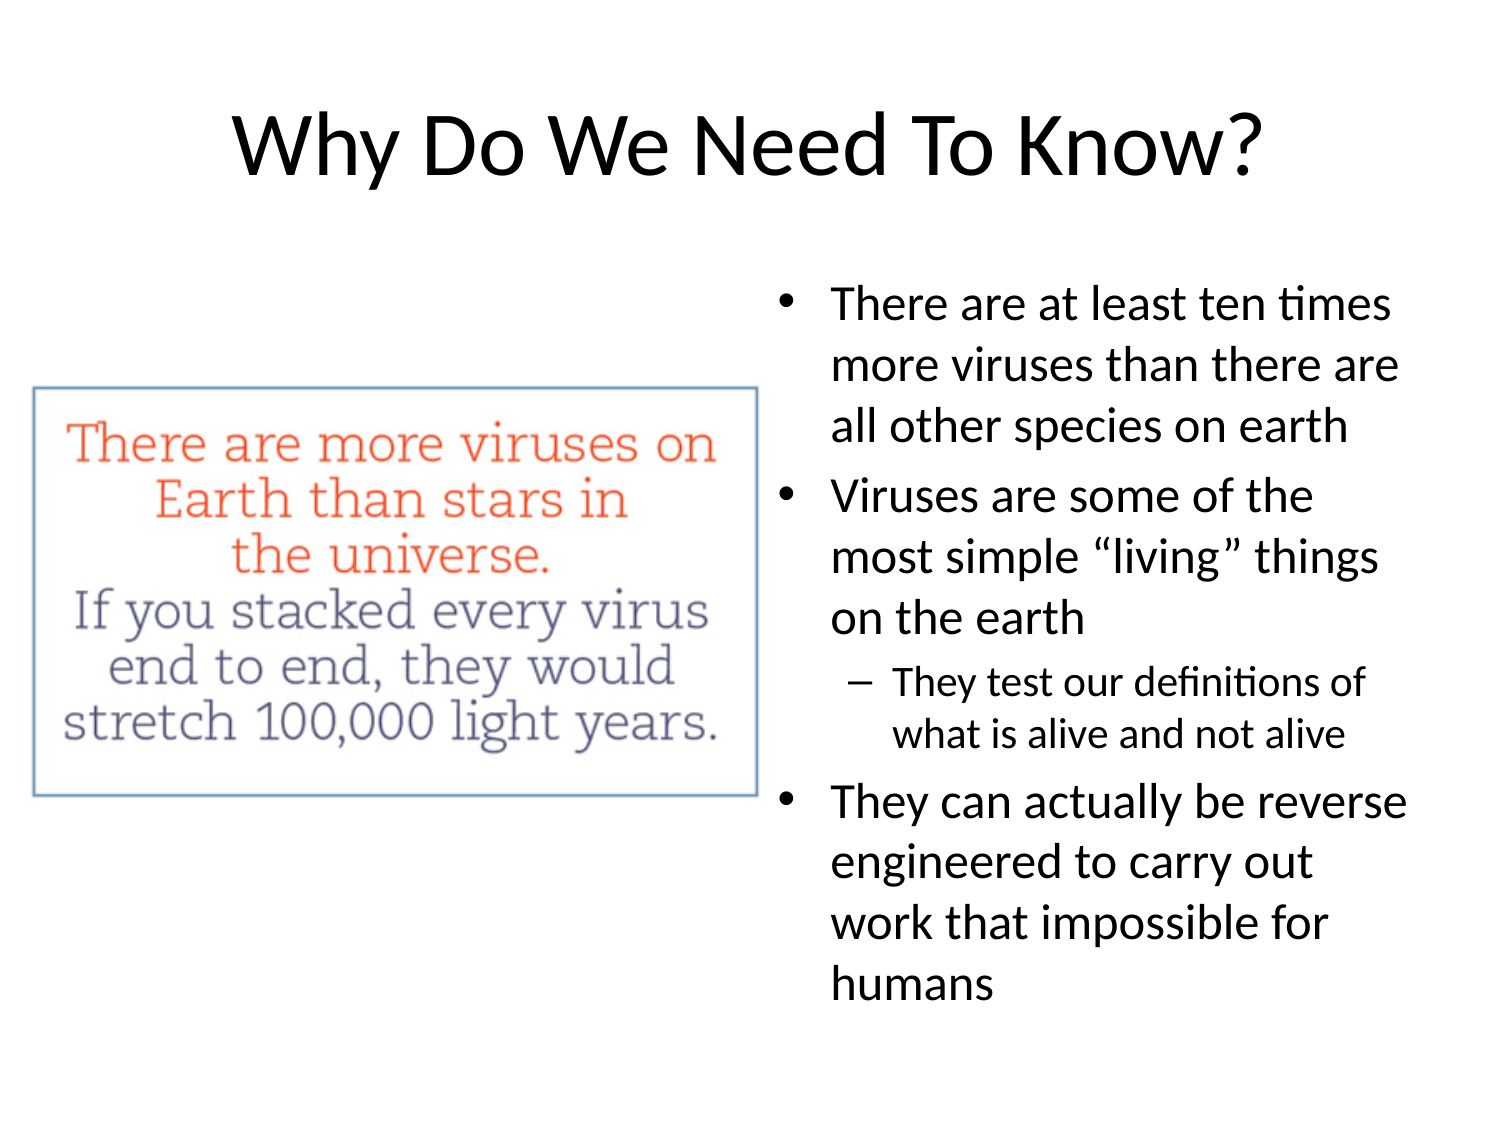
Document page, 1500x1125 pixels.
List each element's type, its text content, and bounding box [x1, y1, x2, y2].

list There are at least ten times more viruses than there are all other species on earth Viruses are some of the most simple “living” things on the earth They test our definitions of what is alive and not alive They can actually be reverse engineered to carry out work that impossible for humans [762, 262, 1425, 1063]
picture [20, 374, 770, 813]
title Why Do We Need To Know? [75, 45, 1425, 233]
